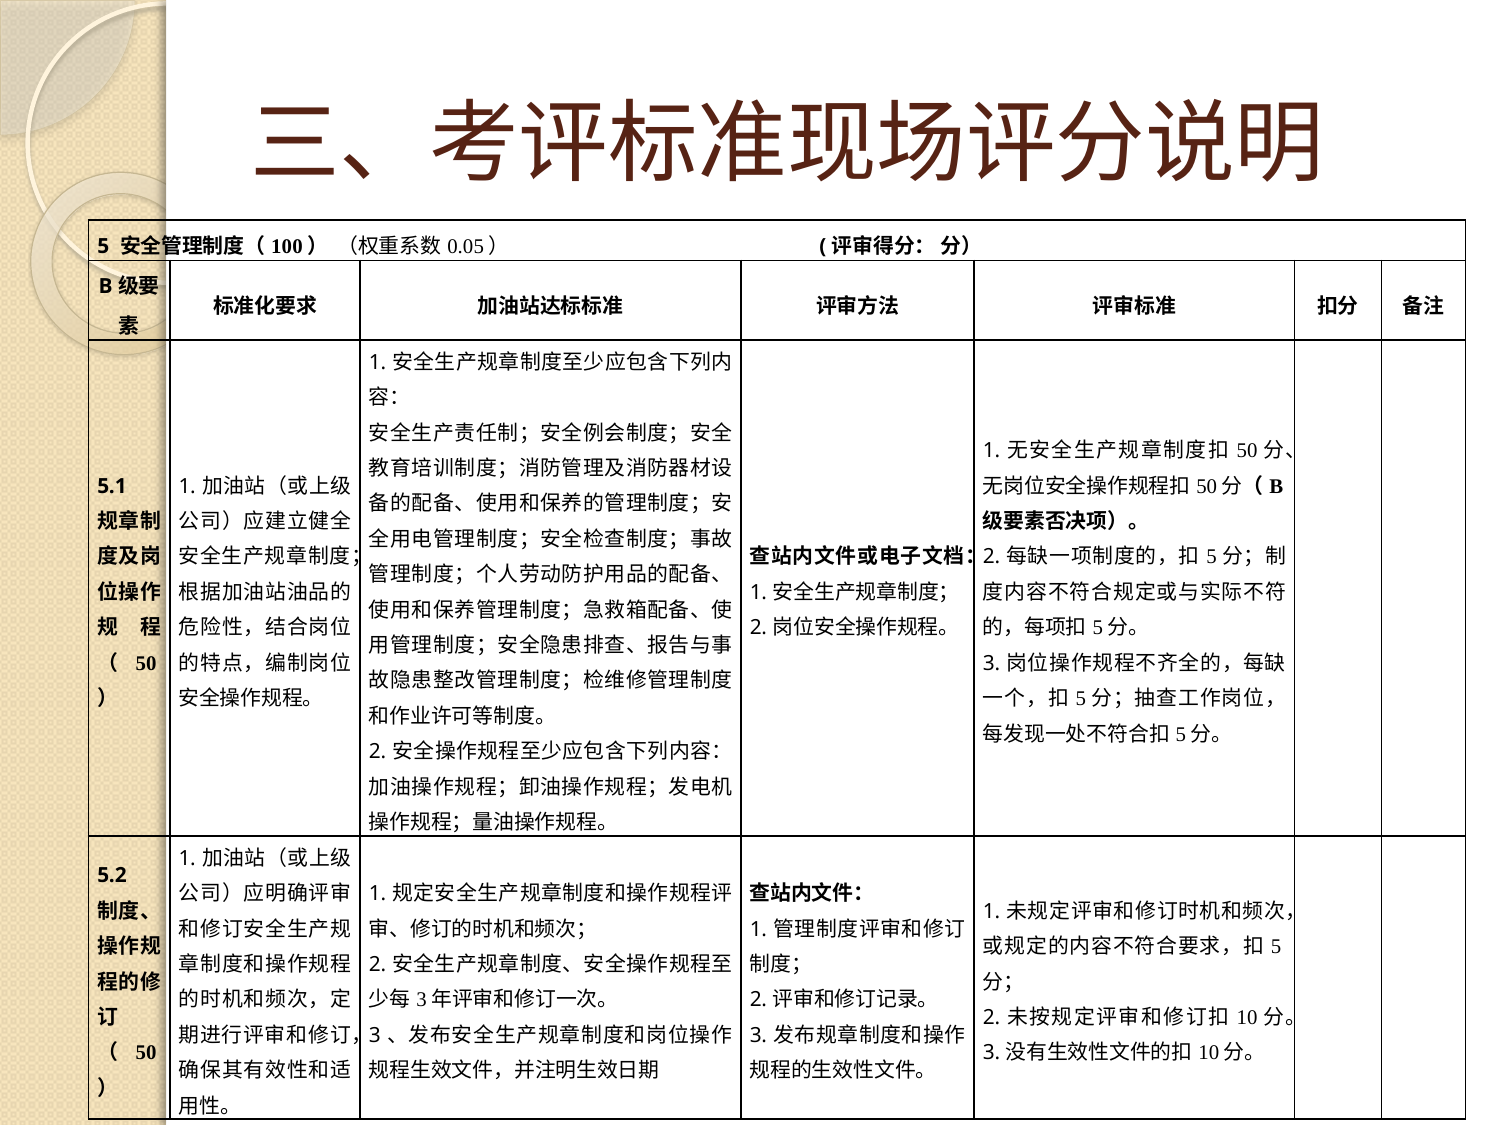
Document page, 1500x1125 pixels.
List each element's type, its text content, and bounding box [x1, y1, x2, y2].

table_cell 加油站达标标准 [361, 261, 740, 339]
table_header 5 安全管理制度（100） （权重系数0.05） (评审得分： 分） [89, 221, 1465, 260]
table_cell 1.加油站（或上级公司）应明确评审和修订安全生产规章制度和操作规程的时机和频次，定期进行评审和修订，确保其有效性和适用性。 [171, 837, 359, 1118]
table_cell [1295, 837, 1381, 1118]
table_cell 扣分 [1295, 261, 1381, 339]
table_cell 1.未规定评审和修订时机和频次，或规定的内容不符合要求，扣5分； 2.未按规定评审和修订扣10分。 3.没有生效性文件的扣10分。 [975, 837, 1294, 1118]
table_cell 5.2 制度、操作规程的修订（50） [89, 837, 169, 1118]
table_cell [1382, 837, 1465, 1118]
table_cell 1.规定安全生产规章制度和操作规程评审、修订的时机和频次； 2.安全生产规章制度、安全操作规程至少每3年评审和修订一次。 3、发布安全生产规章制度和岗位操作规程生效文件，并注明生效日期 [361, 837, 740, 1118]
table_cell 查站内文件或电子文档： 1.安全生产规章制度； 2.岗位安全操作规程。 [742, 341, 973, 835]
table_cell 查站内文件： 1.管理制度评审和修订制度； 2.评审和修订记录。 3.发布规章制度和操作规程的生效性文件。 [742, 837, 973, 1118]
table_cell 1.加油站（或上级公司）应建立健全安全生产规章制度；根据加油站油品的危险性，结合岗位的特点，编制岗位安全操作规程。 [171, 341, 359, 835]
table_cell B级要素 [89, 261, 169, 339]
table_cell 1.无安全生产规章制度扣50分、无岗位安全操作规程扣50分（B级要素否决项）。 2.每缺一项制度的，扣5分；制度内容不符合规定或与实际不符的，每项扣5分。 3.岗位操作规程不齐全的，每缺一个，扣5分；抽查工作岗位，每发现一处不符合扣5分。 [975, 341, 1294, 835]
table_cell [1382, 341, 1465, 835]
table_cell 标准化要求 [171, 261, 359, 339]
table_cell 5.1 规章制度及岗位操作规程（50） [89, 341, 169, 835]
table_cell 备注 [1382, 261, 1465, 339]
table_cell 1.安全生产规章制度至少应包含下列内容： 安全生产责任制；安全例会制度；安全教育培训制度；消防管理及消防器材设备的配备、使用和保养的管理制度；安全用电管理制度；安全检查制度；事故管理制度；个人劳动防护用品的配备、使用和保养管理制度；急救箱配备、使用管理制度；安全隐患排查、报告与事故隐患整改管理制度；检维修管理制度和作业许可等制度。 2.安全操作规程至少应包含下列内容：加油操作规程；卸油操作规程；发电机操作规程；量油操作规程。 [361, 341, 740, 835]
title 三、考评标准现场评分说明 [235, 45, 1466, 219]
table_cell 评审方法 [742, 261, 973, 339]
table_cell 评审标准 [975, 261, 1294, 339]
table_cell [1295, 341, 1381, 835]
